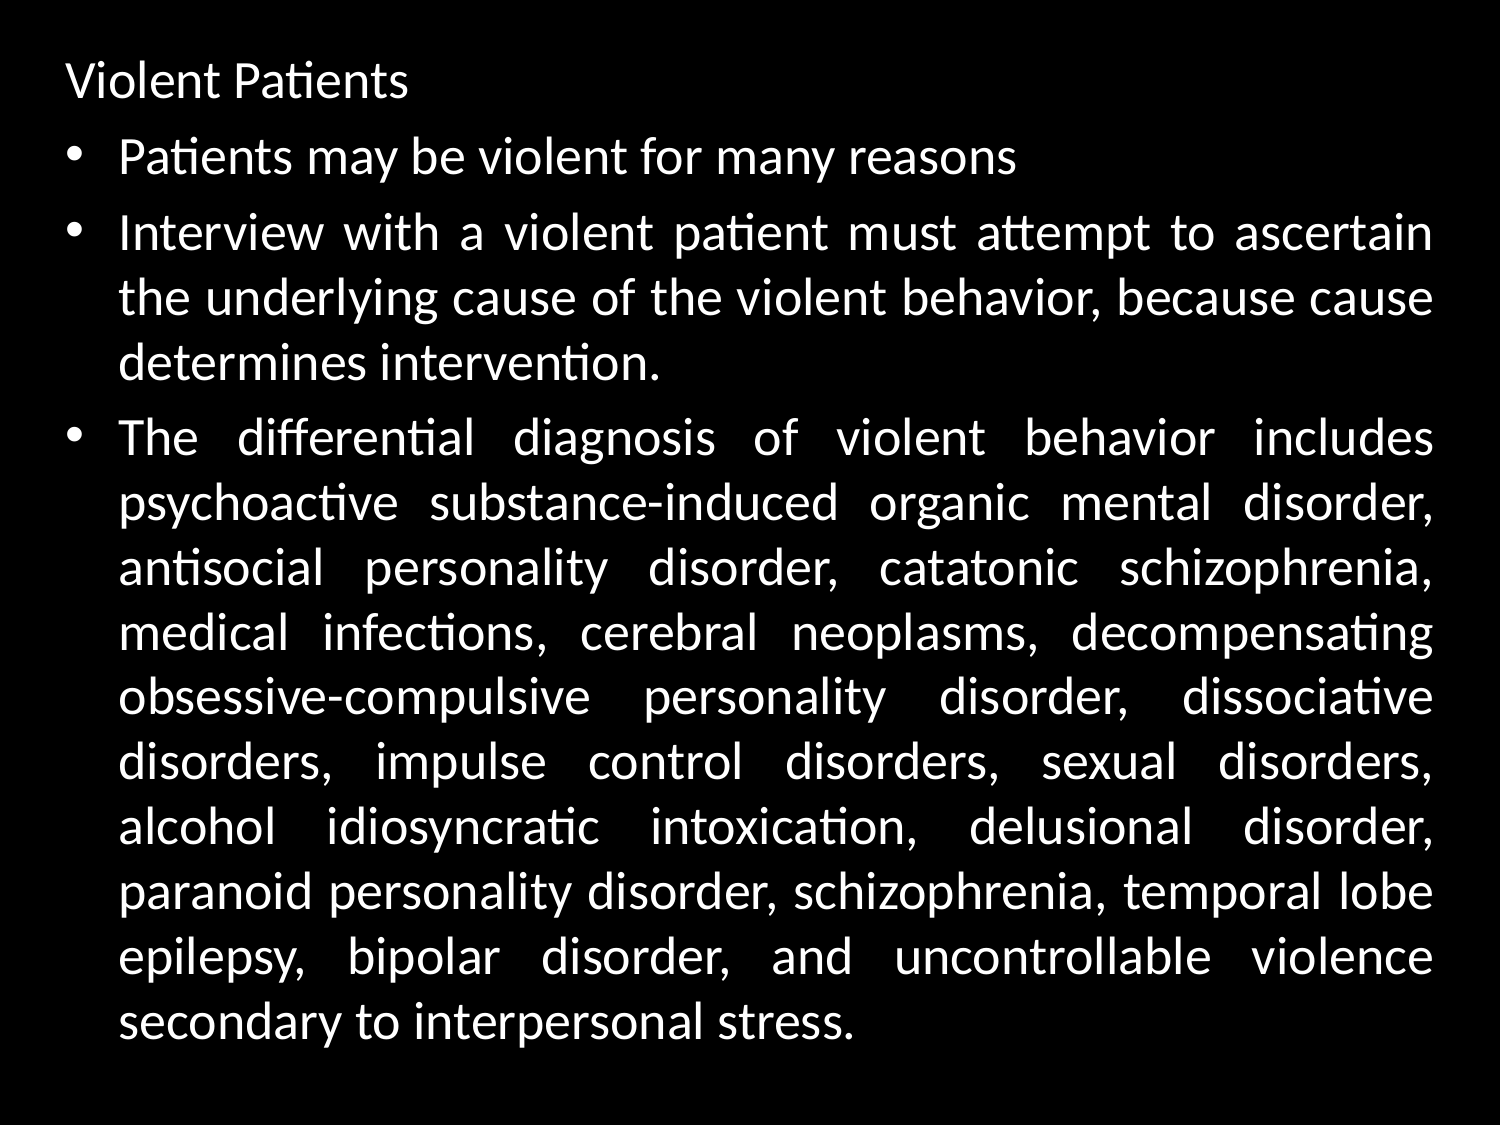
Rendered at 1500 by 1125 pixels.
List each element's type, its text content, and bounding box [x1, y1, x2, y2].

list Violent Patients Patients may be violent for many reasons Interview with a violent patient must attempt to ascertain the underlying cause of the violent behavior, because cause determines intervention. The differential diagnosis of violent behavior includes psychoactive substance-induced organic mental disorder, antisocial personality disorder, catatonic schizophrenia, medical infections, cerebral neoplasms, decompensating obsessive-compulsive personality disorder, dissociative disorders, impulse control disorders, sexual disorders, alcohol idiosyncratic intoxication, delusional disorder, paranoid personality disorder, schizophrenia, temporal lobe epilepsy, bipolar disorder, and uncontrollable violence secondary to interpersonal stress. [50, 37, 1450, 1075]
